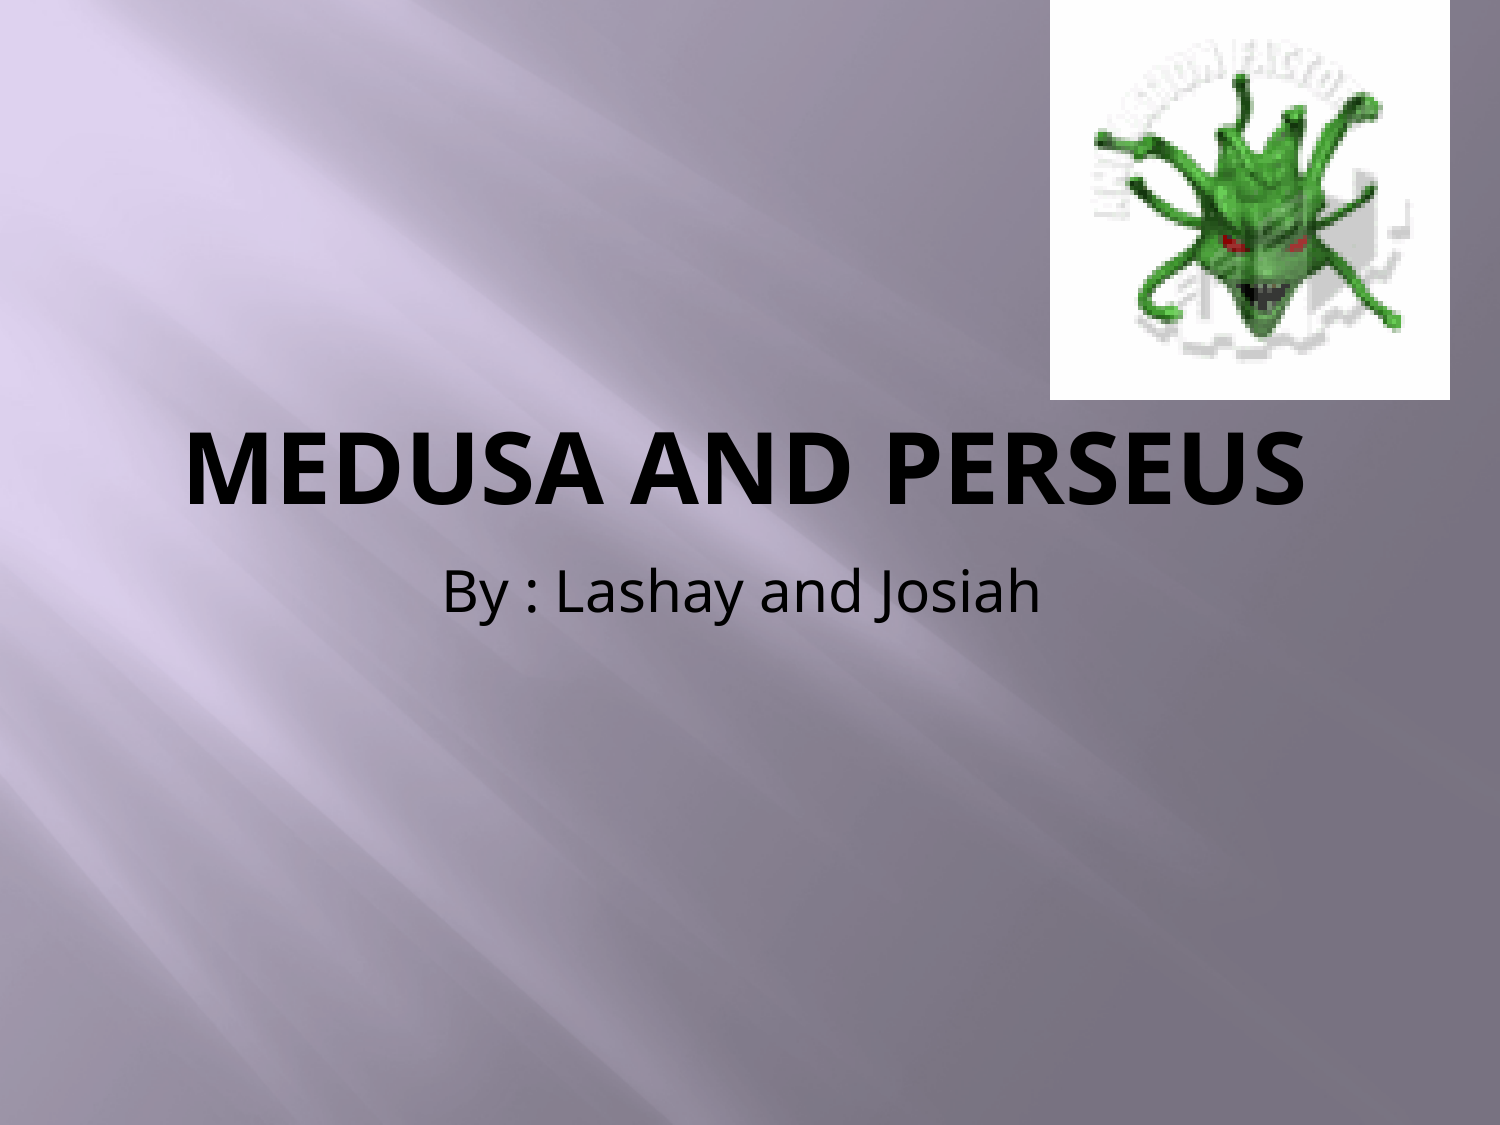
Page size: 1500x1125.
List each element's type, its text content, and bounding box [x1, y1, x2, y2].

subtitle By : Lashay and Josiah [225, 546, 1275, 834]
picture [1049, 0, 1451, 401]
title Medusa and Perseus [69, 224, 1420, 525]
